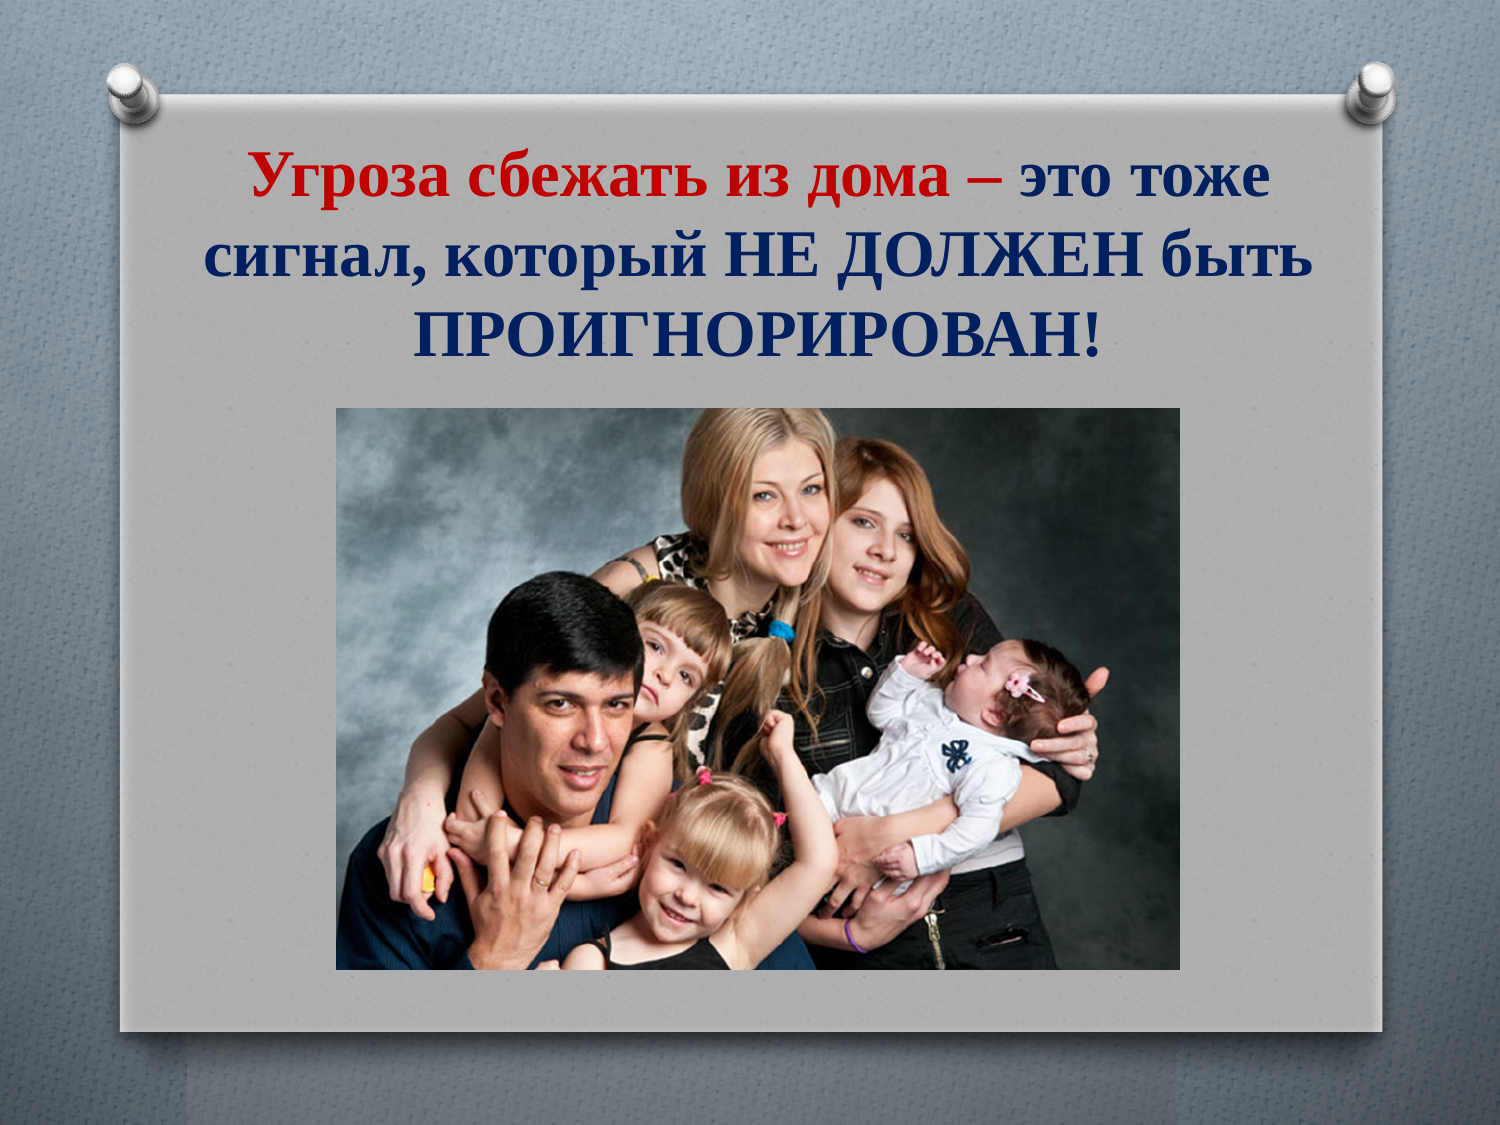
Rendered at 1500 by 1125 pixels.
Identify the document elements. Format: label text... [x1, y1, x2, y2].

picture [75, 29, 198, 150]
list Угроза сбежать из дома – это тоже сигнал, который НЕ ДОЛЖЕН быть ПРОИГНОРИРОВАН! [153, 121, 1365, 1012]
picture [336, 408, 1180, 970]
picture [1317, 35, 1439, 151]
